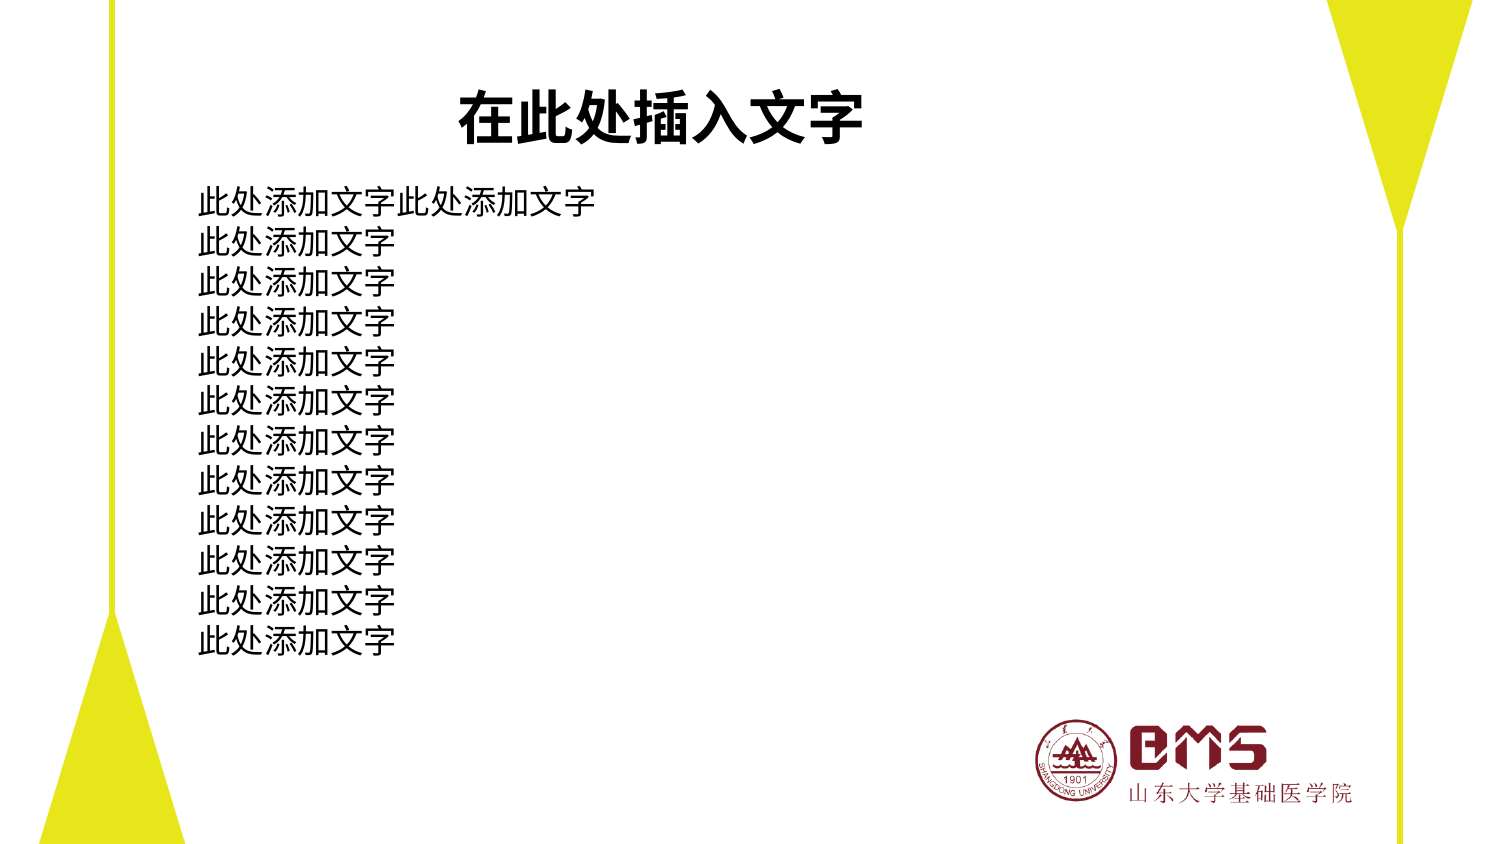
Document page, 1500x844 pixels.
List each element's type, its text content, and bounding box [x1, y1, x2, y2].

text_box 在此处插入文字 [442, 73, 975, 159]
picture [1012, 699, 1400, 844]
text_box [1326, 0, 1473, 228]
text_box [39, 619, 185, 844]
text_box 此处添加文字此处添加文字 此处添加文字 此处添加文字 此处添加文字 此处添加文字 此处添加文字 此处添加文字 此处添加文字 此处添加文字 此处添加文字 此处添加文字 此处添加文字 [182, 173, 1329, 708]
